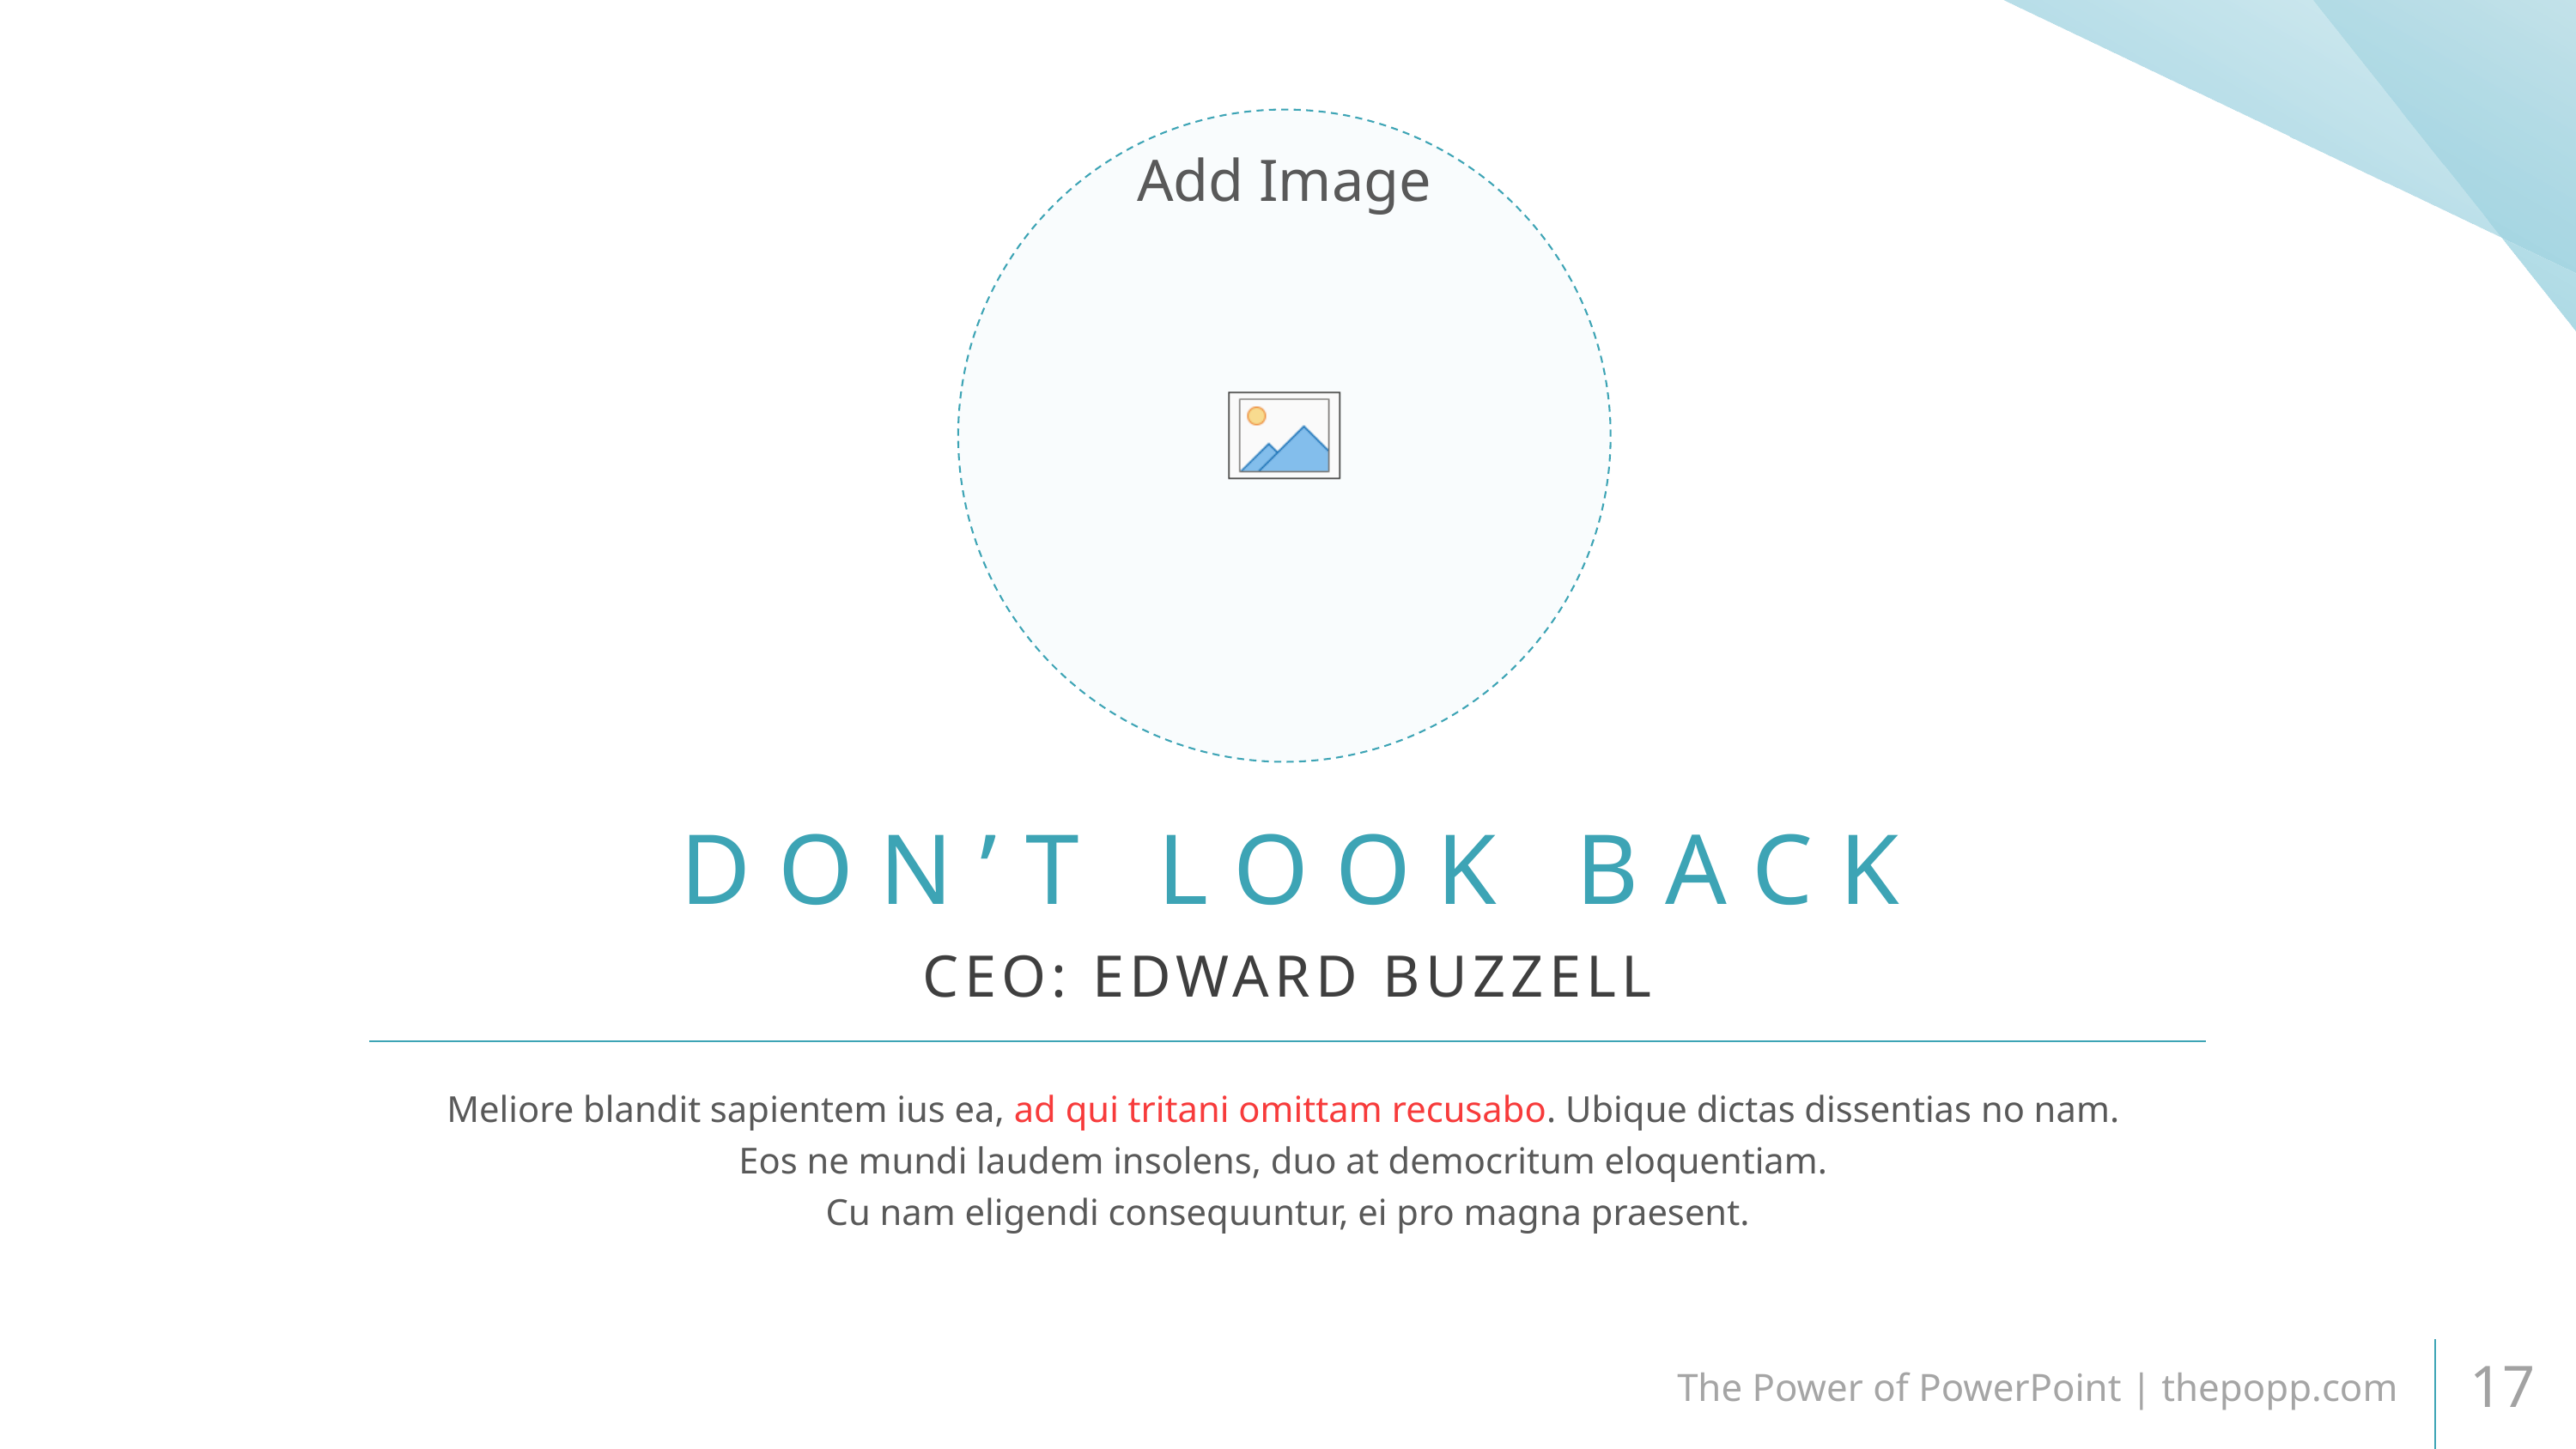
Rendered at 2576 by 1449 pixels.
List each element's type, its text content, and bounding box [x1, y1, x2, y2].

picture [986, 137, 1583, 734]
list Meliore blandit sapientem ius ea, ad qui tritani omittam recusabo. Ubique dictas dissentias no nam. Eos ne mundi laudem insolens, duo at democritum eloquentiam. Cu nam eligendi consequuntur, ei pro magna praesent. [369, 1066, 2207, 1282]
list CEO: EDWARD BUZZELL [365, 914, 2211, 1024]
slide_number 17 [2446, 1350, 2575, 1428]
title DON’T LOOK BACK [121, 787, 2461, 931]
footer The Power of PowerPoint | thepopp.com [1326, 1350, 2421, 1428]
